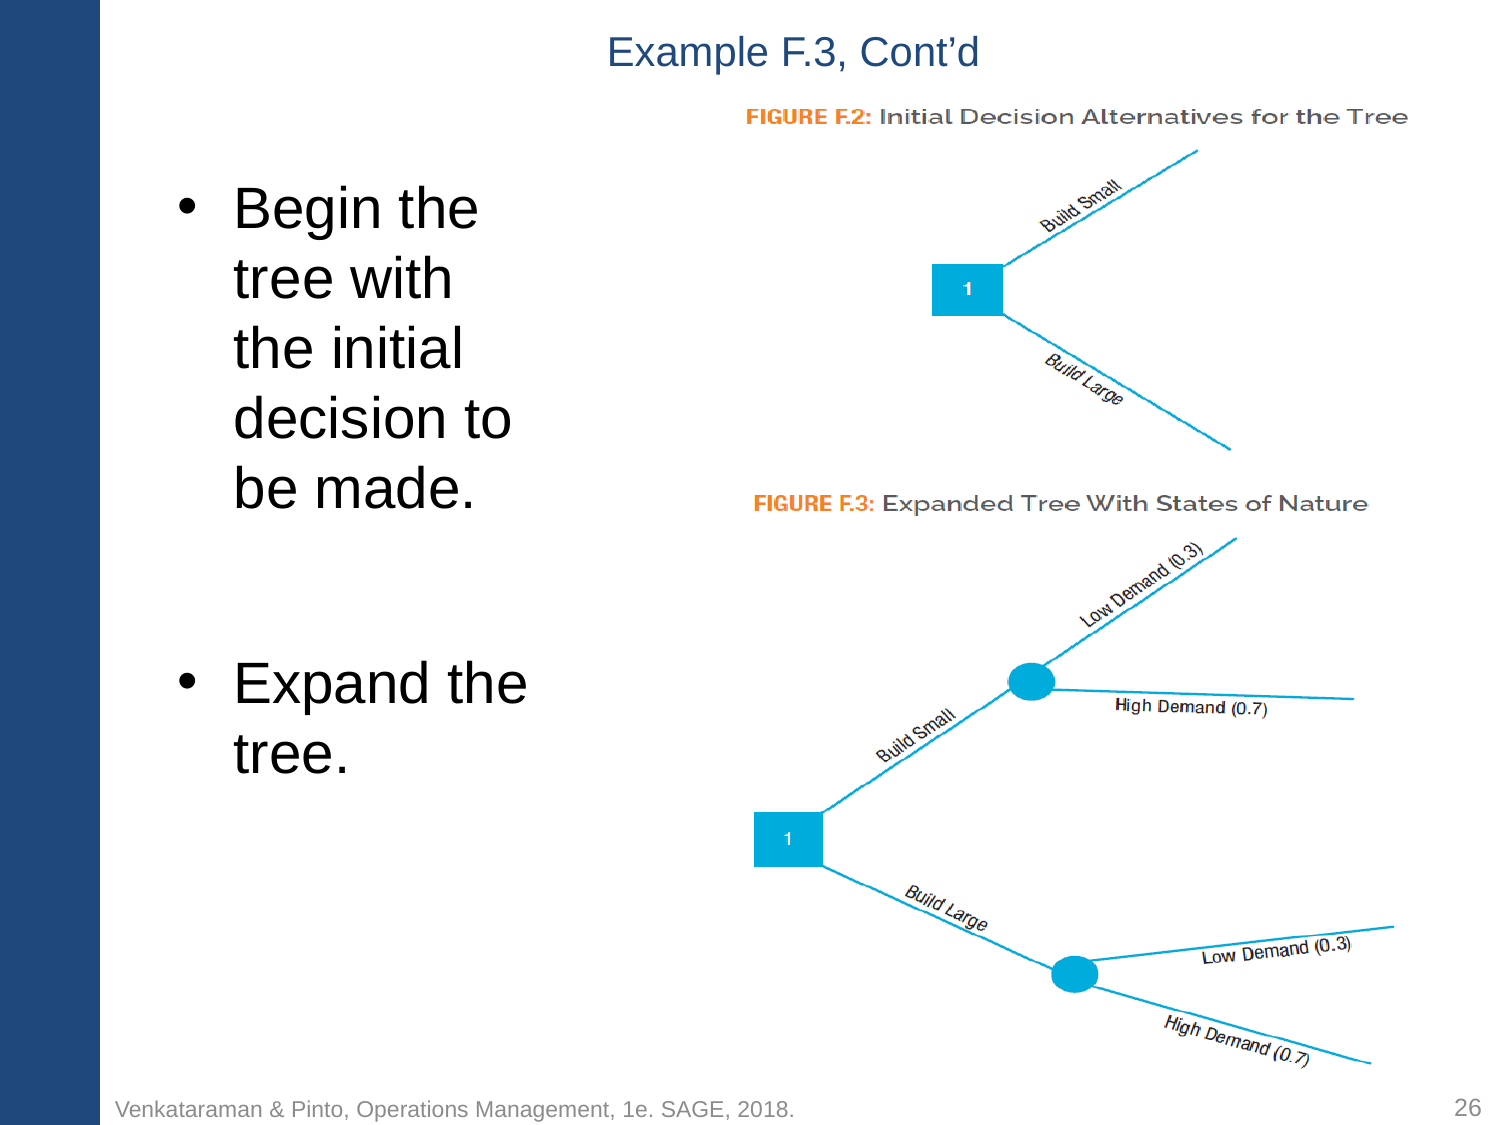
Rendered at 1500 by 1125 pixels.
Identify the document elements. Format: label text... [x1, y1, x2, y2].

text_box Expand the tree. [162, 638, 563, 793]
footer Venkataraman & Pinto, Operations Management, 1e. SAGE, 2018. [99, 1087, 1250, 1125]
title Example F.3, Cont’d [162, 0, 1425, 100]
list Begin the tree with the initial decision to be made. [162, 162, 563, 425]
picture [735, 99, 1451, 1087]
slide_number 26 [1422, 1087, 1498, 1125]
